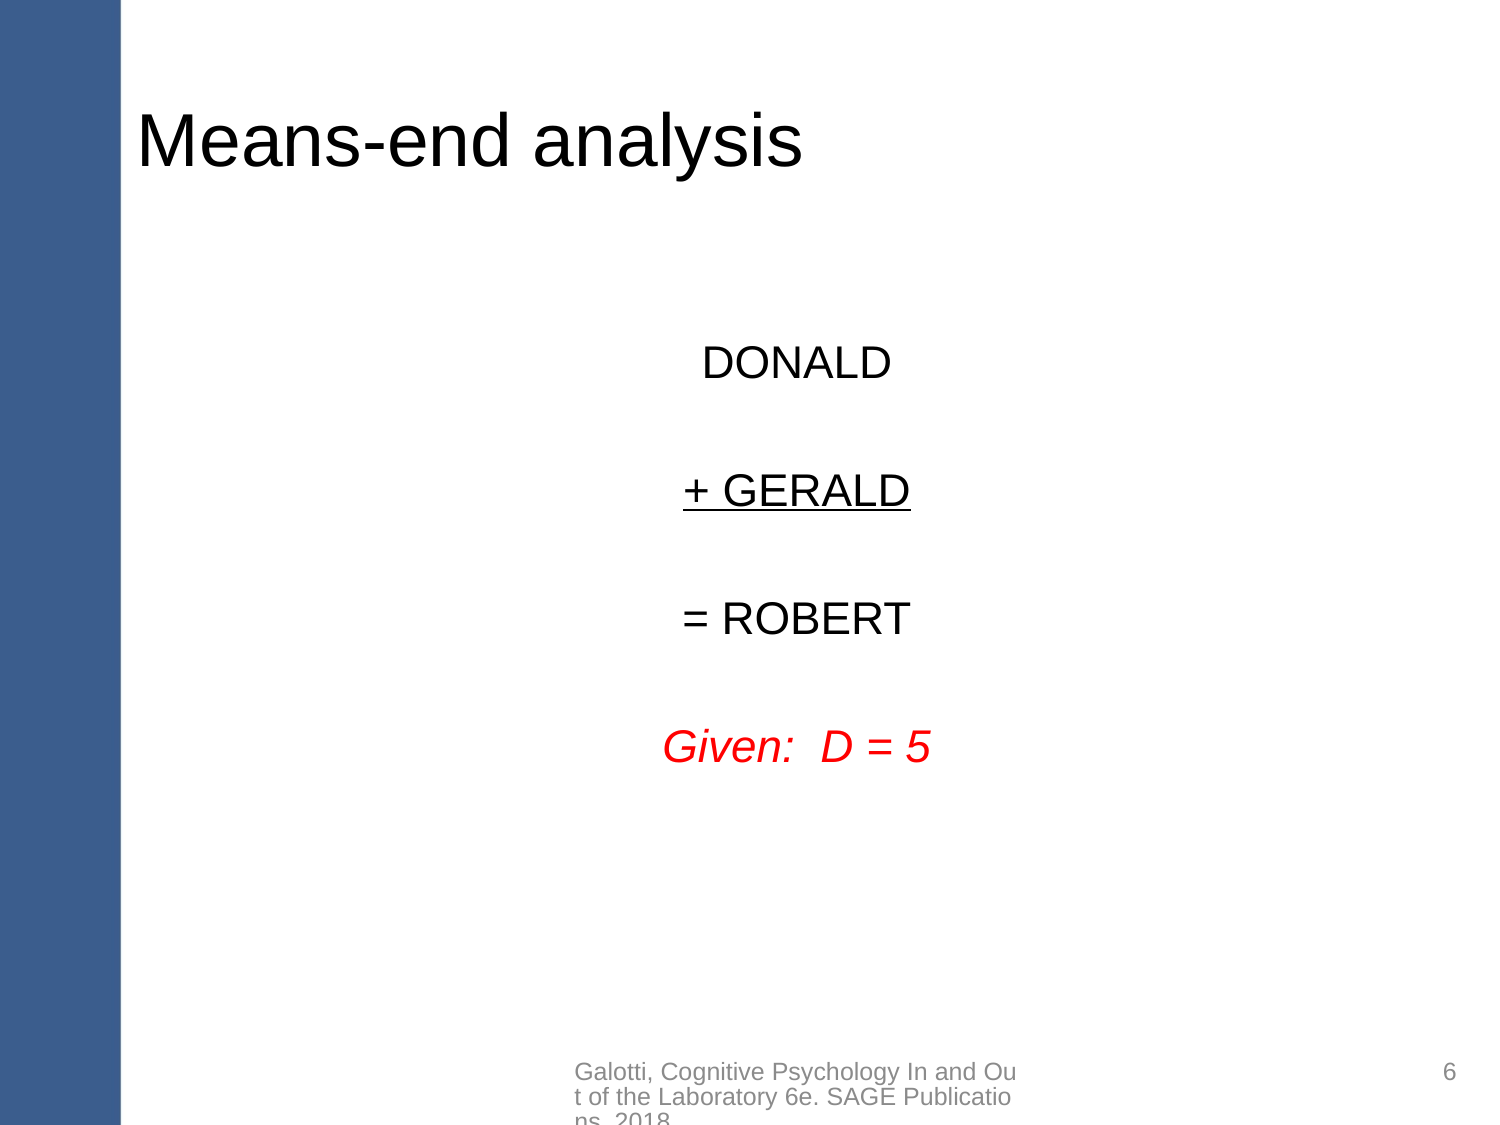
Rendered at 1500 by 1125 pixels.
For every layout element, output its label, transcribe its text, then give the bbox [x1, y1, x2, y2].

slide_number 6 [1121, 1040, 1472, 1101]
list DONALD + GERALD = ROBERT Given: D = 5 [121, 260, 1472, 1004]
footer Galotti, Cognitive Psychology In and Out of the Laboratory 6e. SAGE Publications, 2018. [559, 1040, 1035, 1101]
title Means-end analysis [121, 43, 1472, 231]
picture [0, 0, 1500, 1125]
